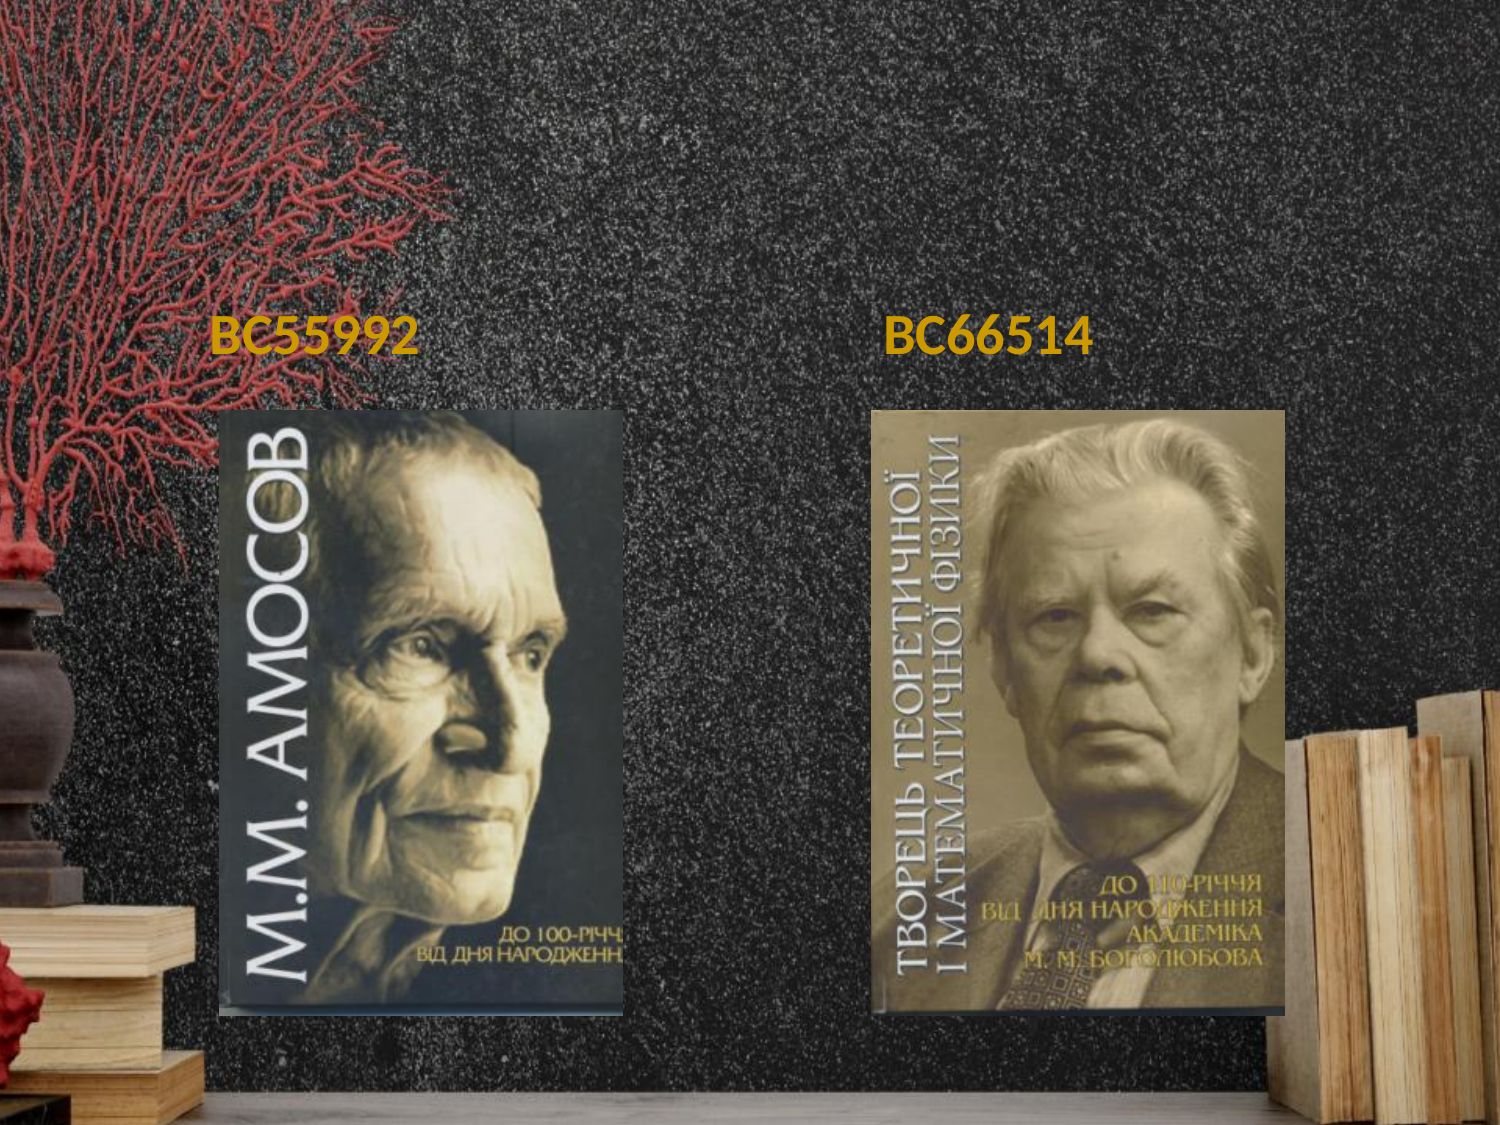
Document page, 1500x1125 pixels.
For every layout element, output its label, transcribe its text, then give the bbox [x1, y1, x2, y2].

picture [0, 0, 1500, 1125]
list ВС55992 [194, 251, 738, 375]
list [871, 410, 1285, 1016]
list ВС66514 [868, 251, 1425, 375]
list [219, 410, 623, 1016]
